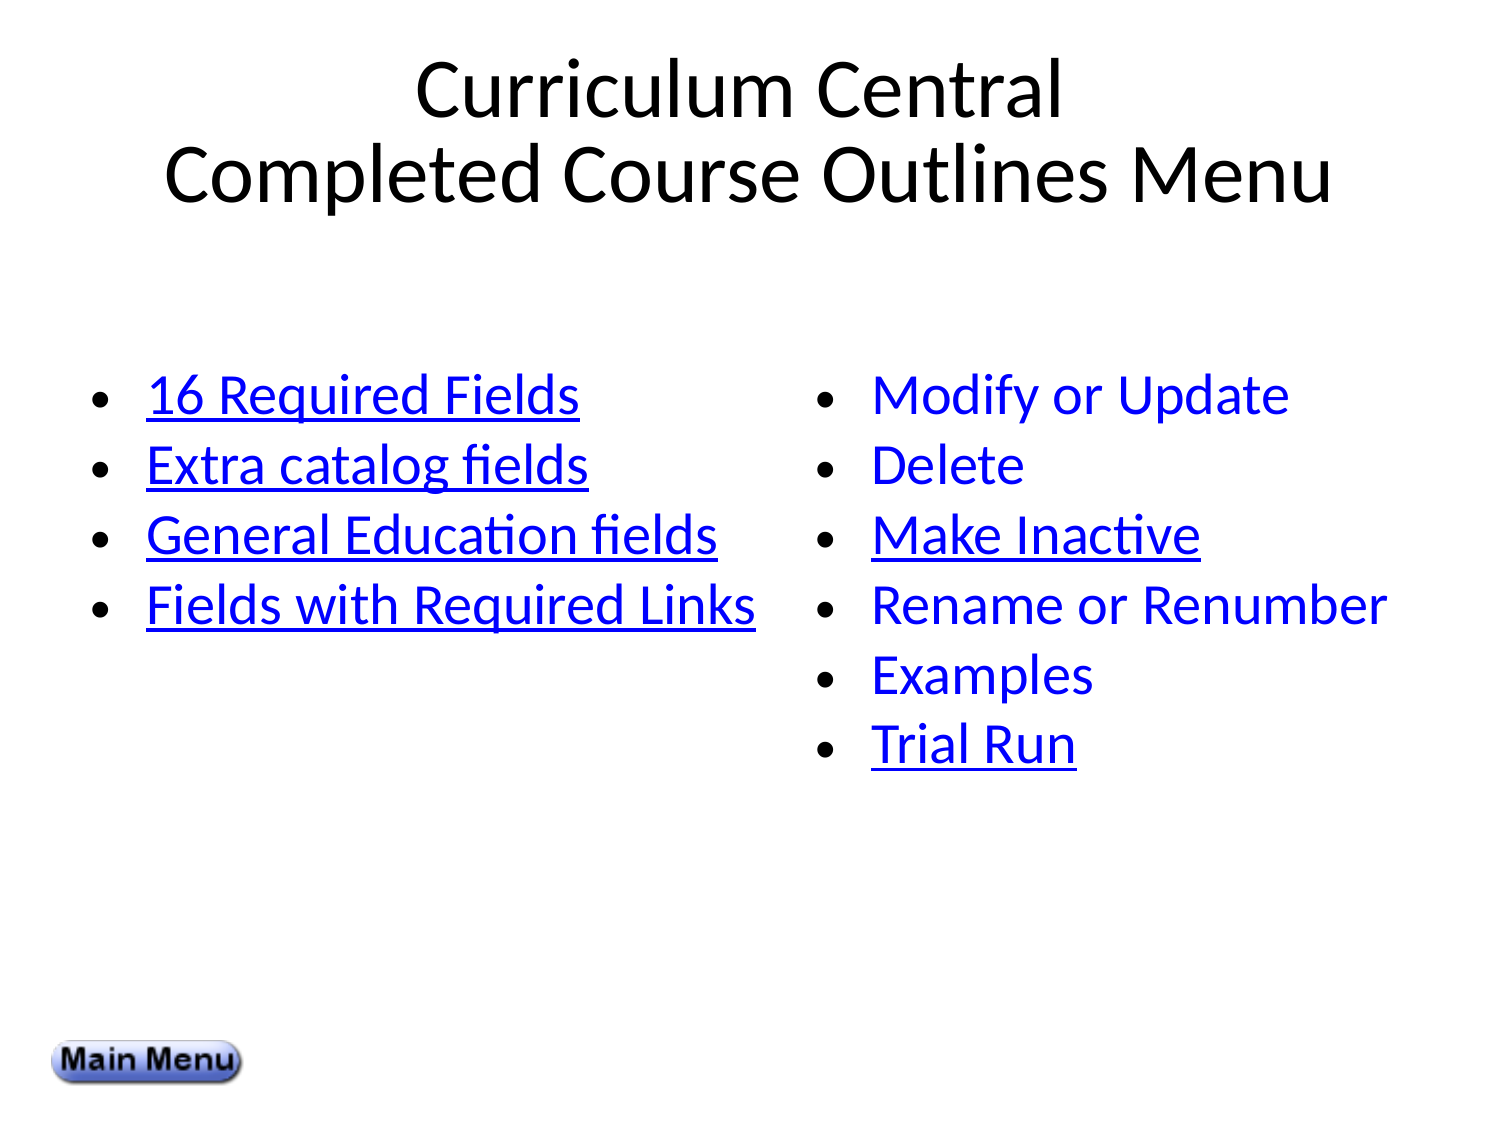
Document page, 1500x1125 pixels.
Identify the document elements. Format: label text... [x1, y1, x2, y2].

list 16 Required Fields Extra catalog fields General Education fields Fields with Required Links [75, 362, 800, 938]
picture [50, 1039, 248, 1090]
title Curriculum Central Completed Course Outlines Menu [75, 45, 1425, 233]
text_box Modify or Update Delete Make Inactive Rename or Renumber Examples Trial Run [800, 362, 1438, 1038]
